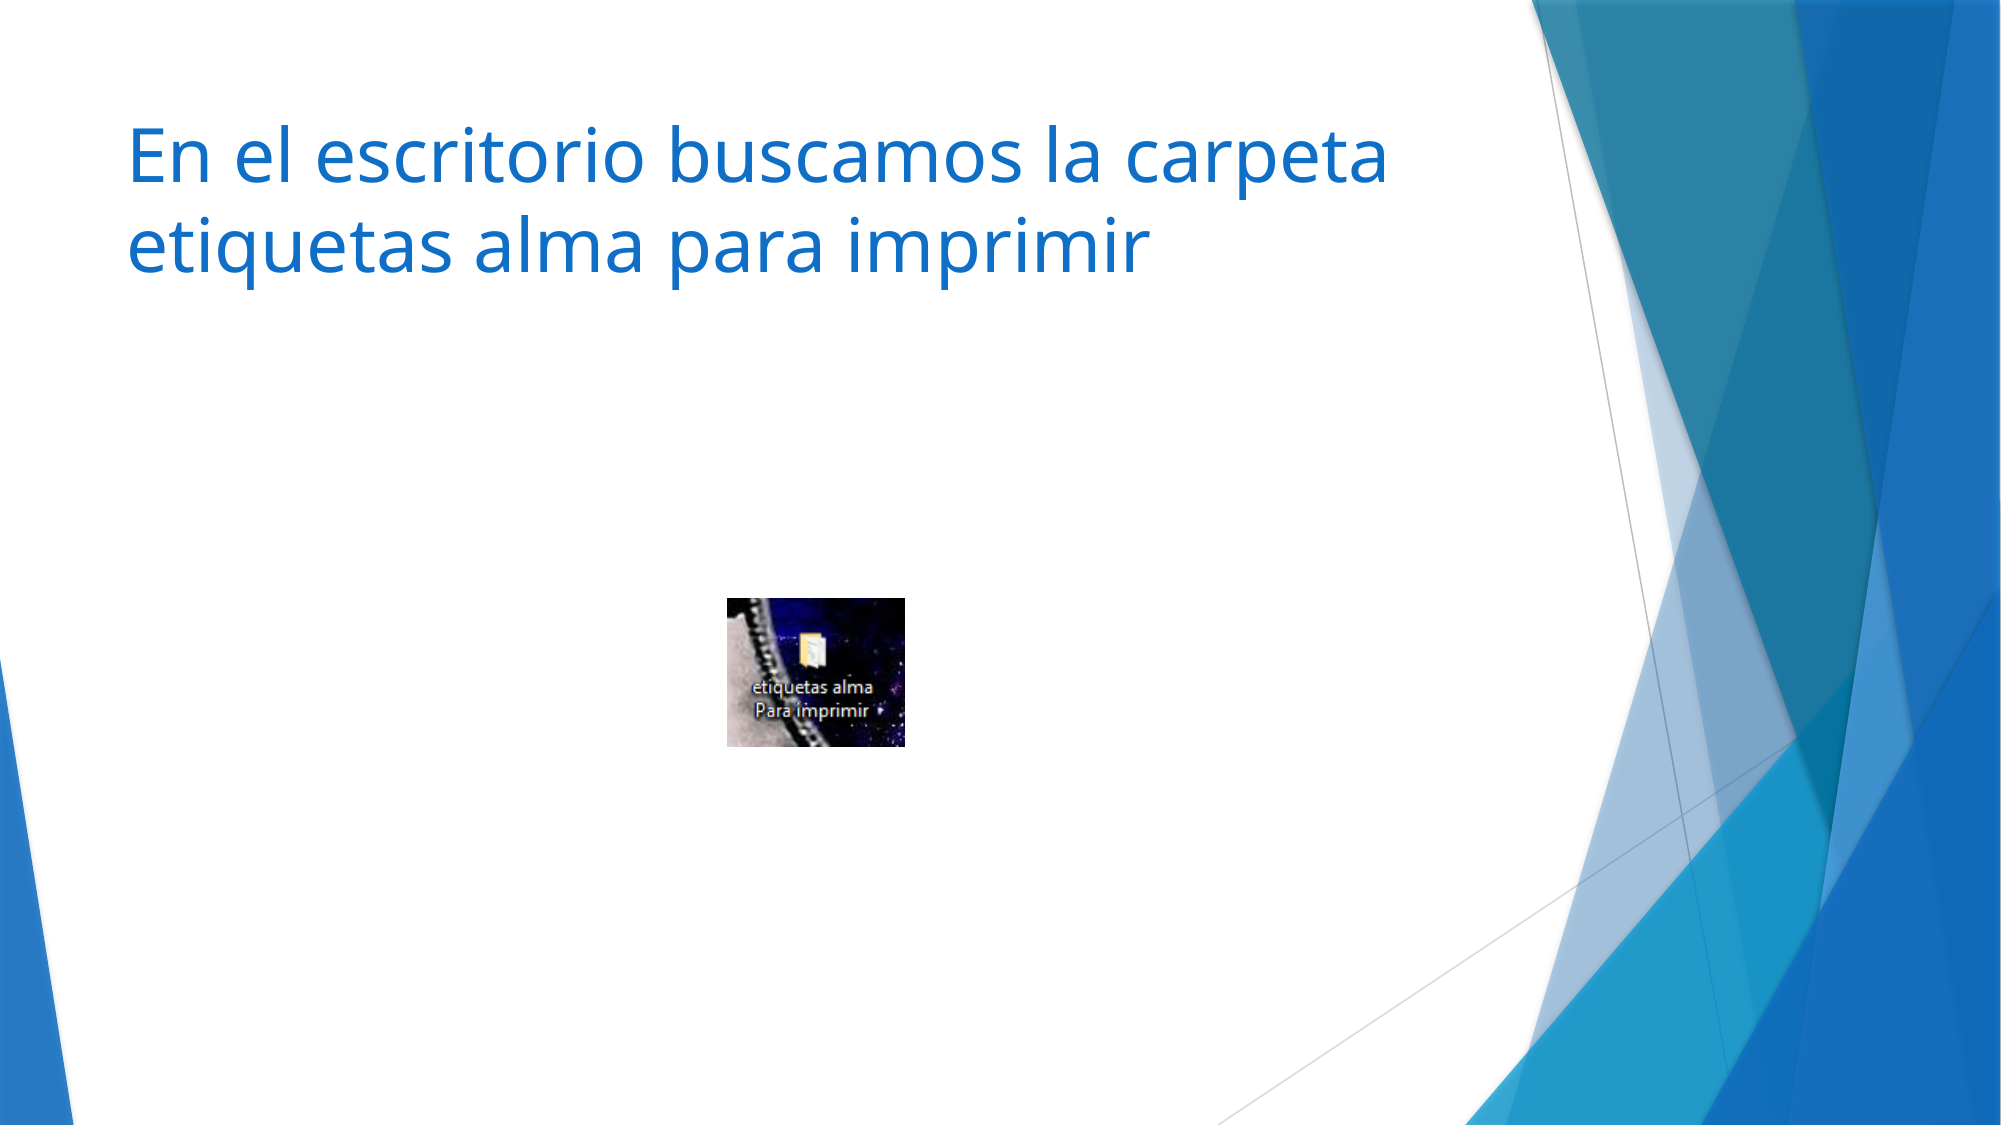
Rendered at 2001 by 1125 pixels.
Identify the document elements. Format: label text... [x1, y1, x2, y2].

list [727, 597, 905, 748]
title En el escritorio buscamos la carpeta etiquetas alma para imprimir [111, 99, 1522, 317]
